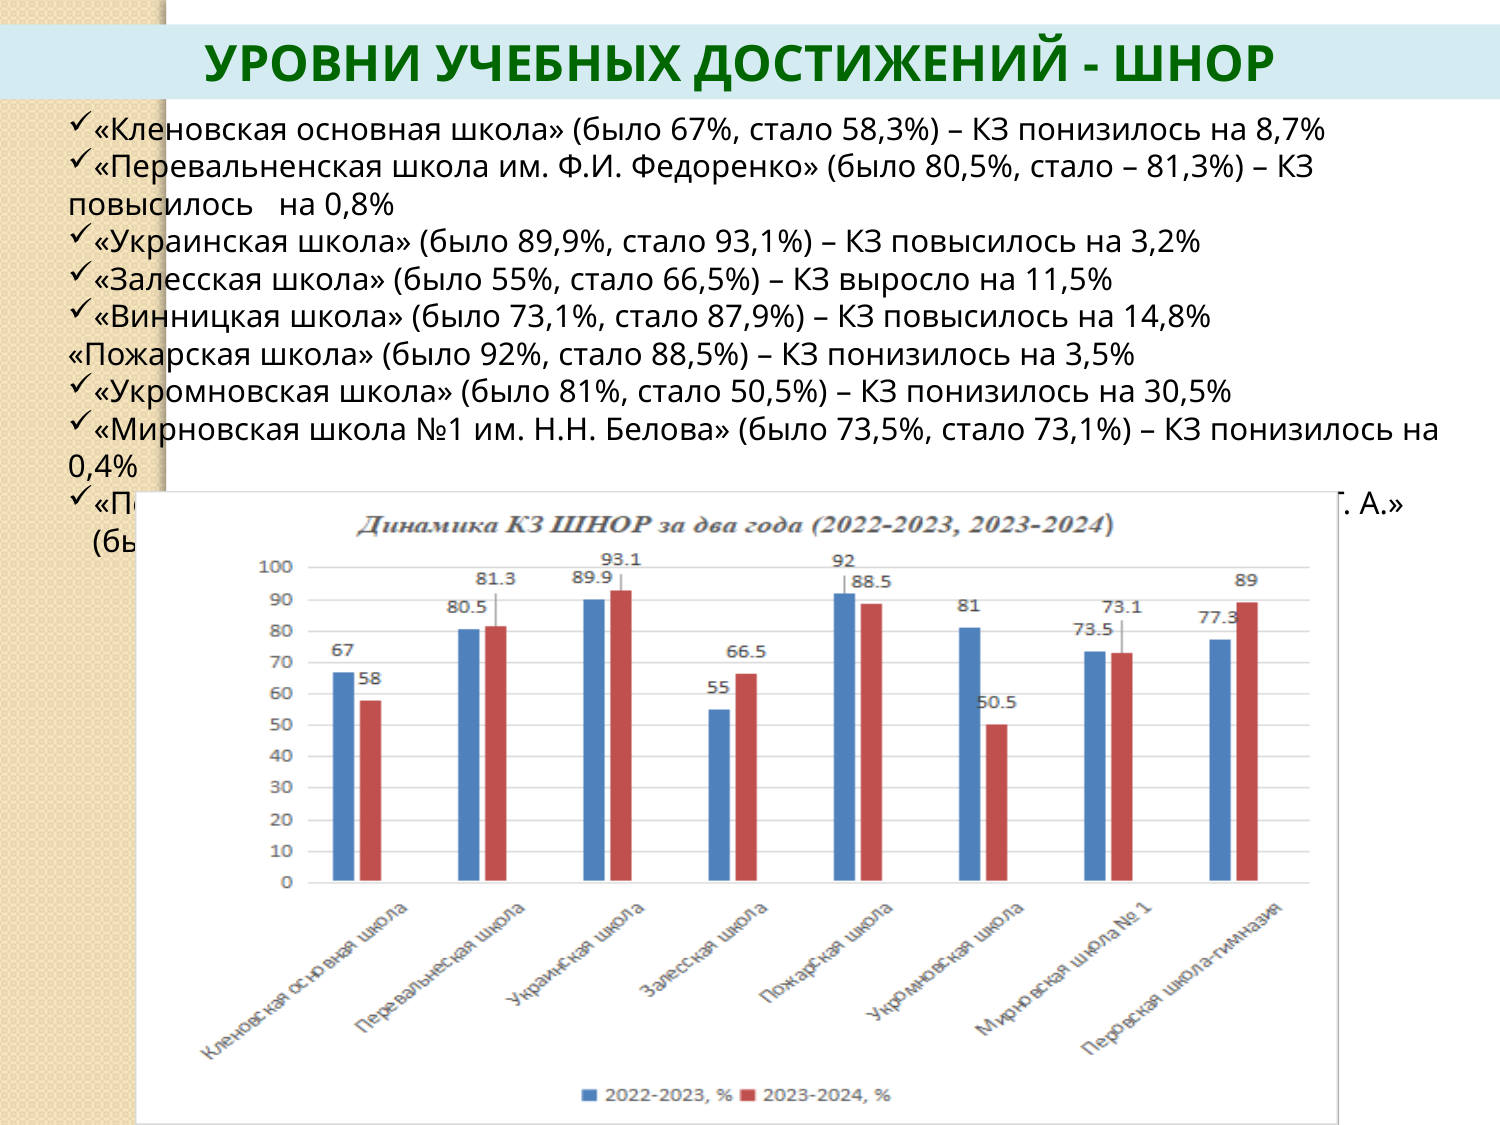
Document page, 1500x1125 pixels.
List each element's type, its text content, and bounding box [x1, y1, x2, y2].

text_box «Кленовская основная школа» (было 67%, стало 58,3%) – КЗ понизилось на 8,7% «Перевальненская школа им. Ф.И. Федоренко» (было 80,5%, стало – 81,3%) – КЗ повысилось на 0,8% «Украинская школа» (было 89,9%, стало 93,1%) – КЗ повысилось на 3,2% «Залесская школа» (было 55%, стало 66,5%) – КЗ выросло на 11,5% «Винницкая школа» (было 73,1%, стало 87,9%) – КЗ повысилось на 14,8% «Пожарская школа» (было 92%, стало 88,5%) – КЗ понизилось на 3,5% «Укромновская школа» (было 81%, стало 50,5%) – КЗ понизилось на 30,5% «Мирновская школа №1 им. Н.Н. Белова» (было 73,5%, стало 73,1%) – КЗ понизилось на 0,4% «Перовская школа-гимназия им. Героя Социалистического труда Хачирашвили Г. А.» (было 77,3%, стало 89%) – КЗ повысилось на 11,7%. [53, 101, 1500, 604]
text_box УРОВНИ УЧЕБНЫХ ДОСТИЖЕНИЙ - ШНОР [0, 24, 1500, 100]
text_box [135, 491, 1341, 1125]
